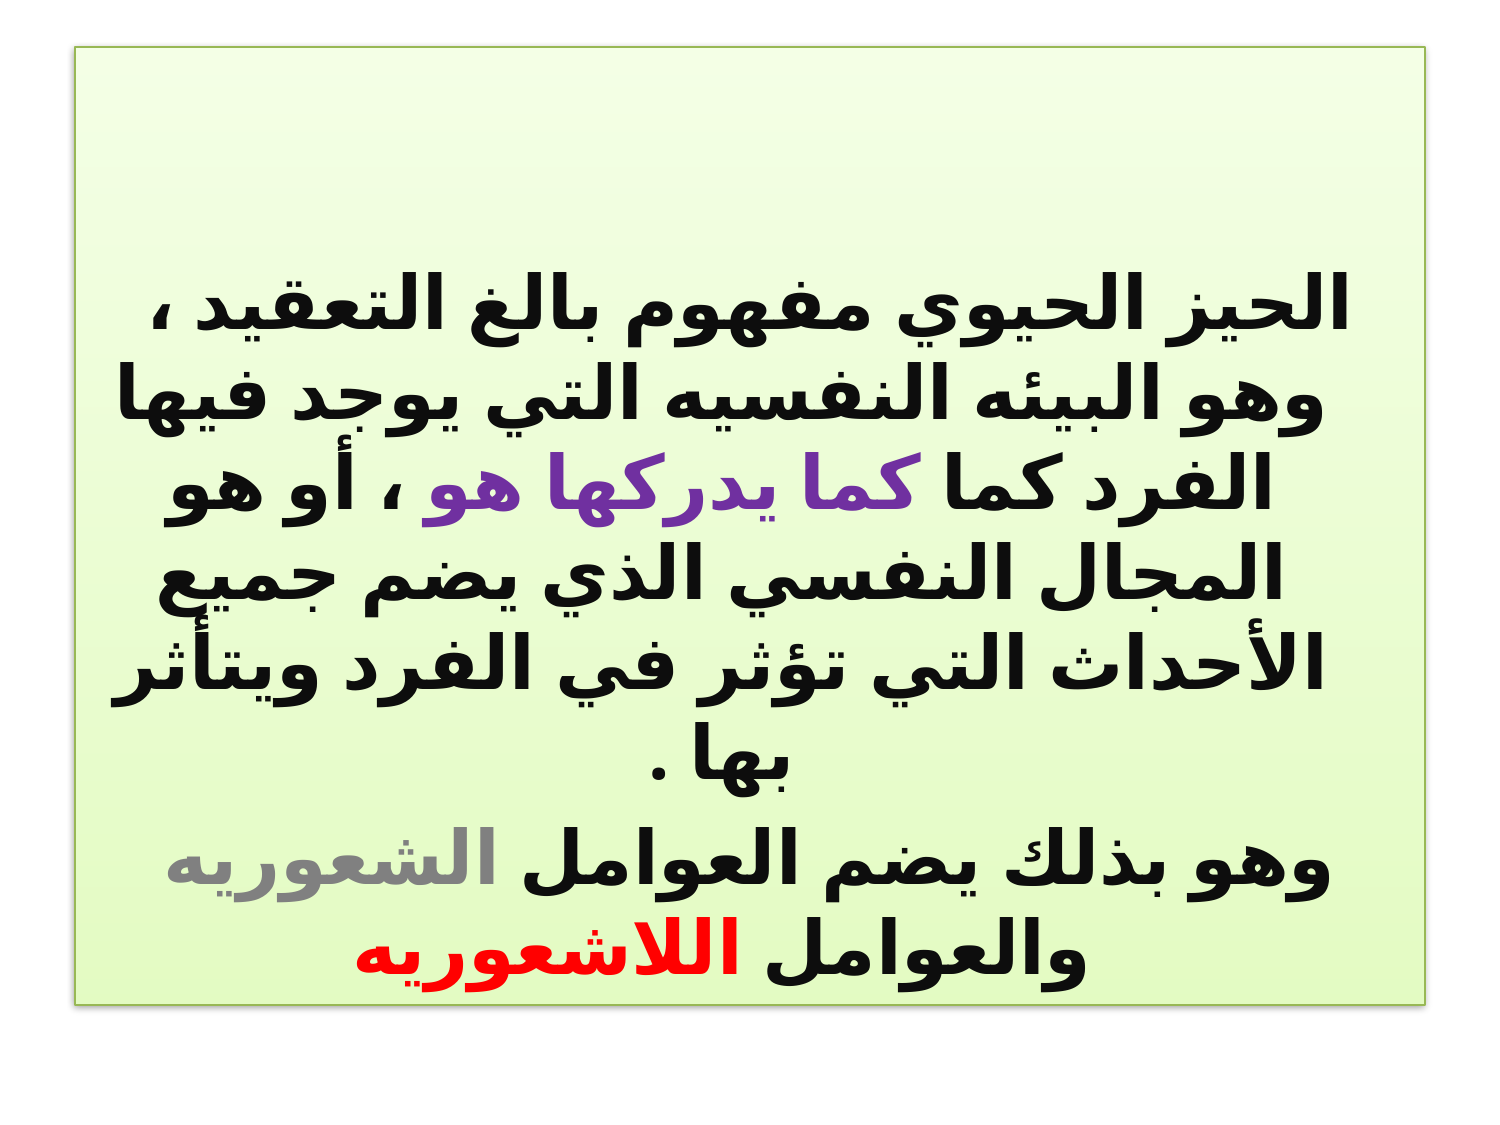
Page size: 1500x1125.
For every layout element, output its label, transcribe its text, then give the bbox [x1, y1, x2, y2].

list الحيز الحيوي مفهوم بالغ التعقيد ، وهو البيئه النفسيه التي يوجد فيها الفرد كما كما يدركها هو ، أو هو المجال النفسي الذي يضم جميع الأحداث التي تؤثر في الفرد ويتأثر بها . وهو بذلك يضم العوامل الشعوريه والعوامل اللاشعوريه [74, 46, 1426, 1006]
